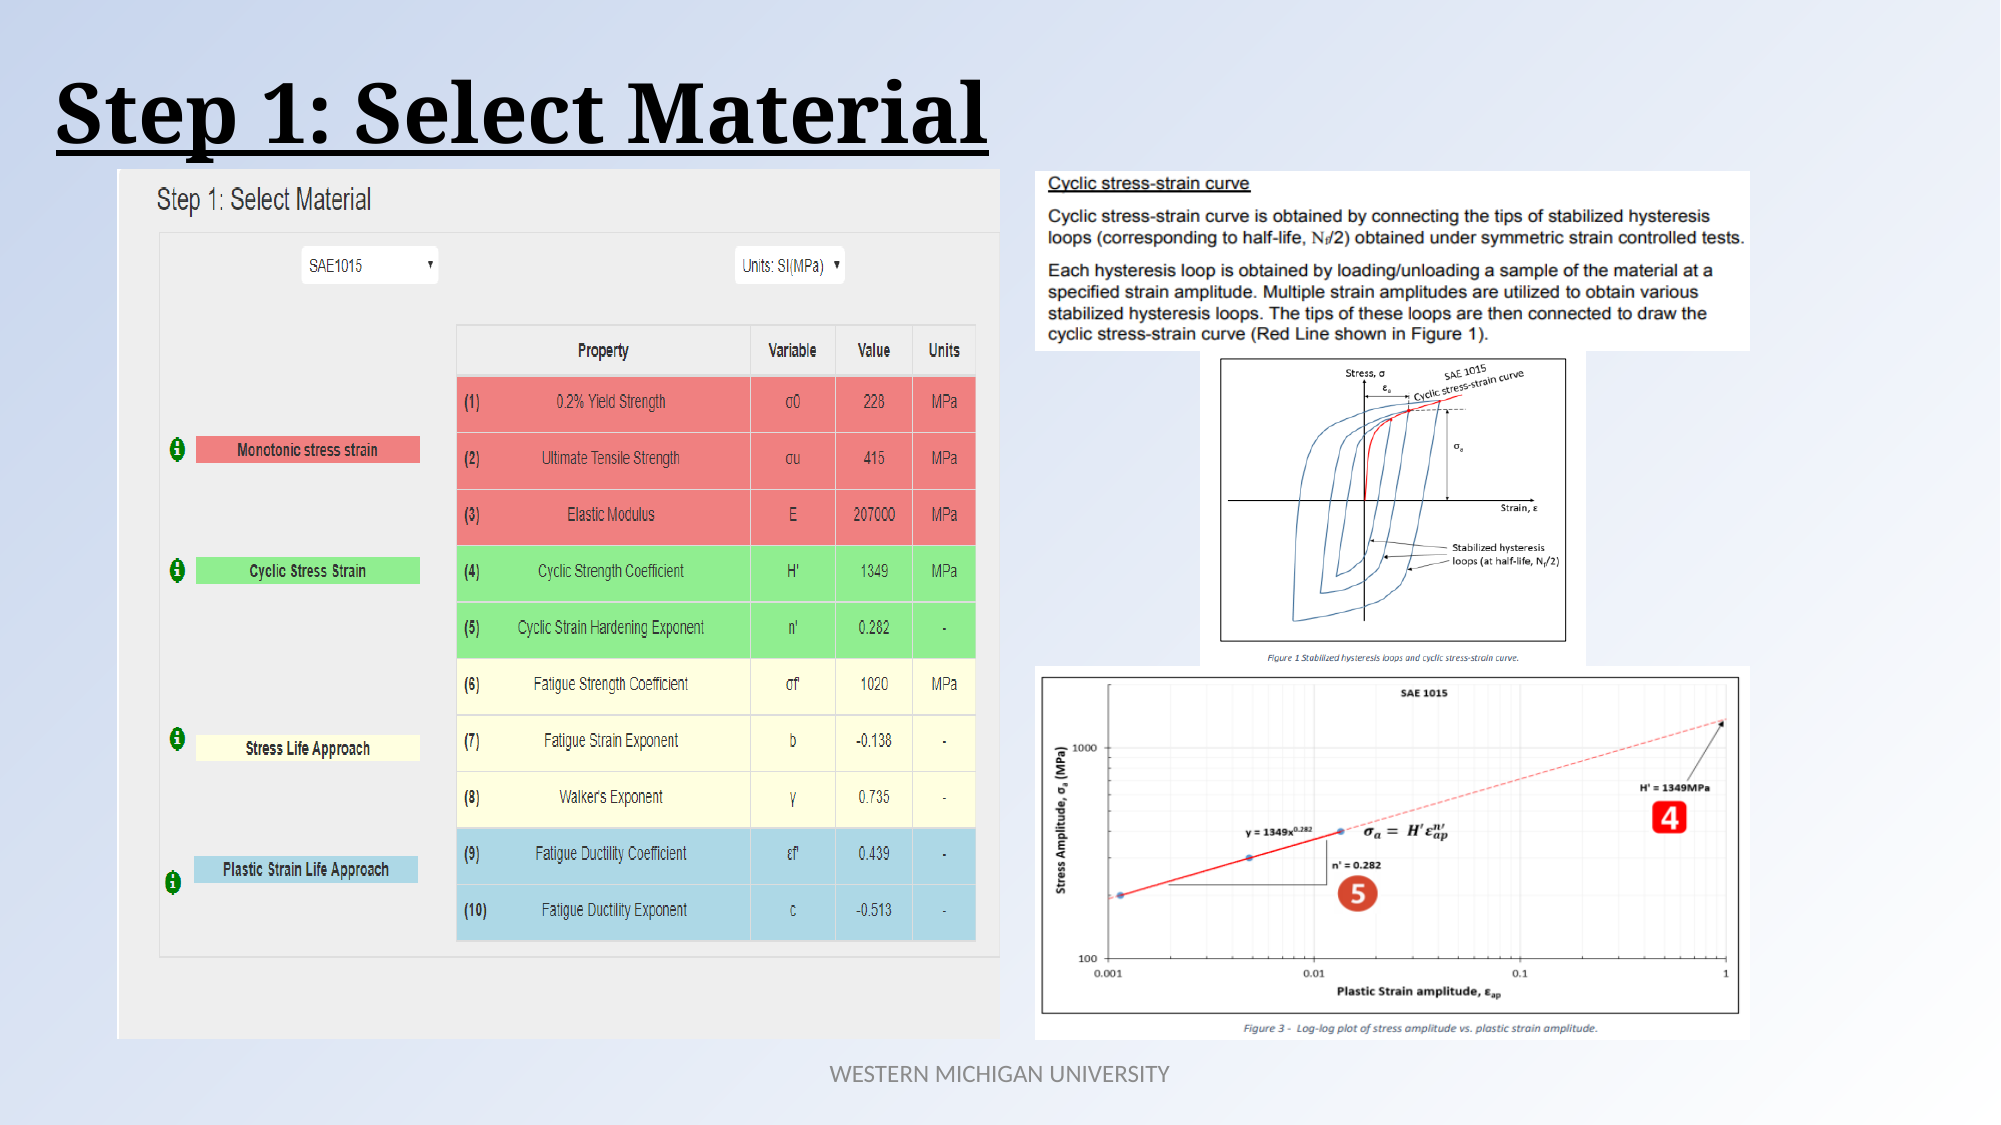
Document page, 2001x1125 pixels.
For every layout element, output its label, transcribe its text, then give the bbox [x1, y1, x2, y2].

text_box Step 1: Select Material [41, 52, 1004, 168]
picture [117, 169, 1000, 1039]
footer WESTERN MICHIGAN UNIVERSITY [662, 1042, 1338, 1103]
picture [1035, 171, 1750, 1040]
